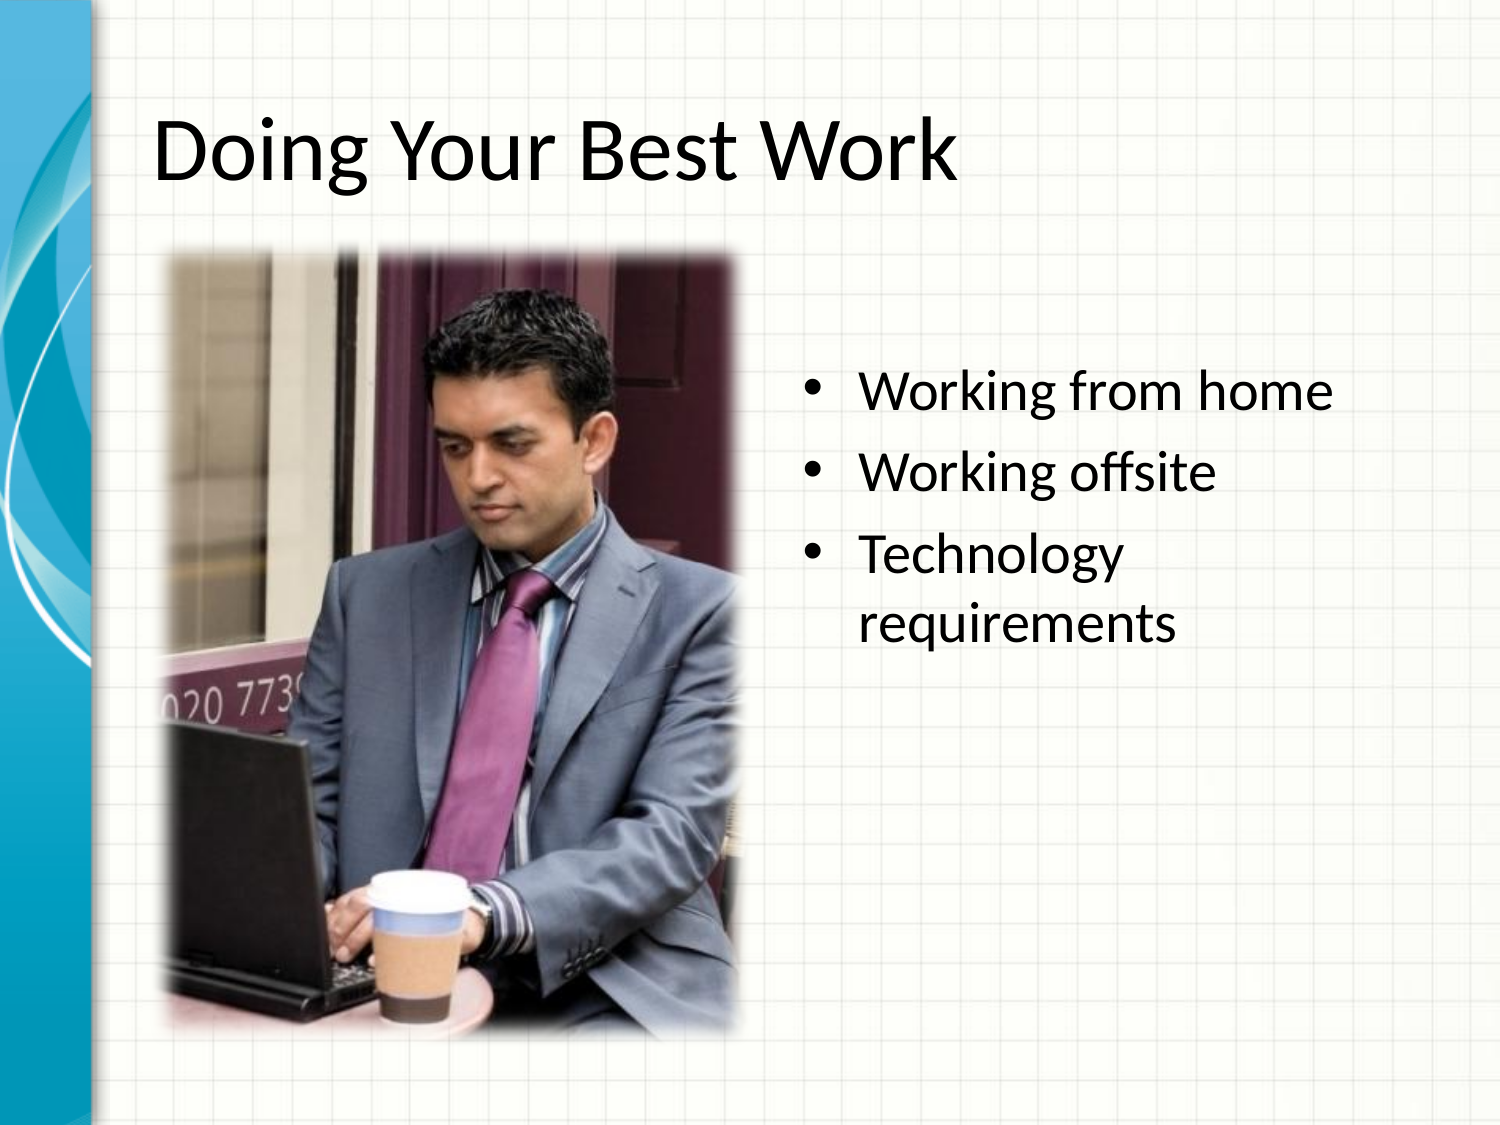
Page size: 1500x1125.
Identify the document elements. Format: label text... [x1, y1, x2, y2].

title Doing Your Best Work [138, 50, 1438, 238]
picture [0, 0, 1500, 1125]
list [149, 237, 751, 1051]
list Working from home Working offsite Technology requirements [787, 344, 1465, 1025]
